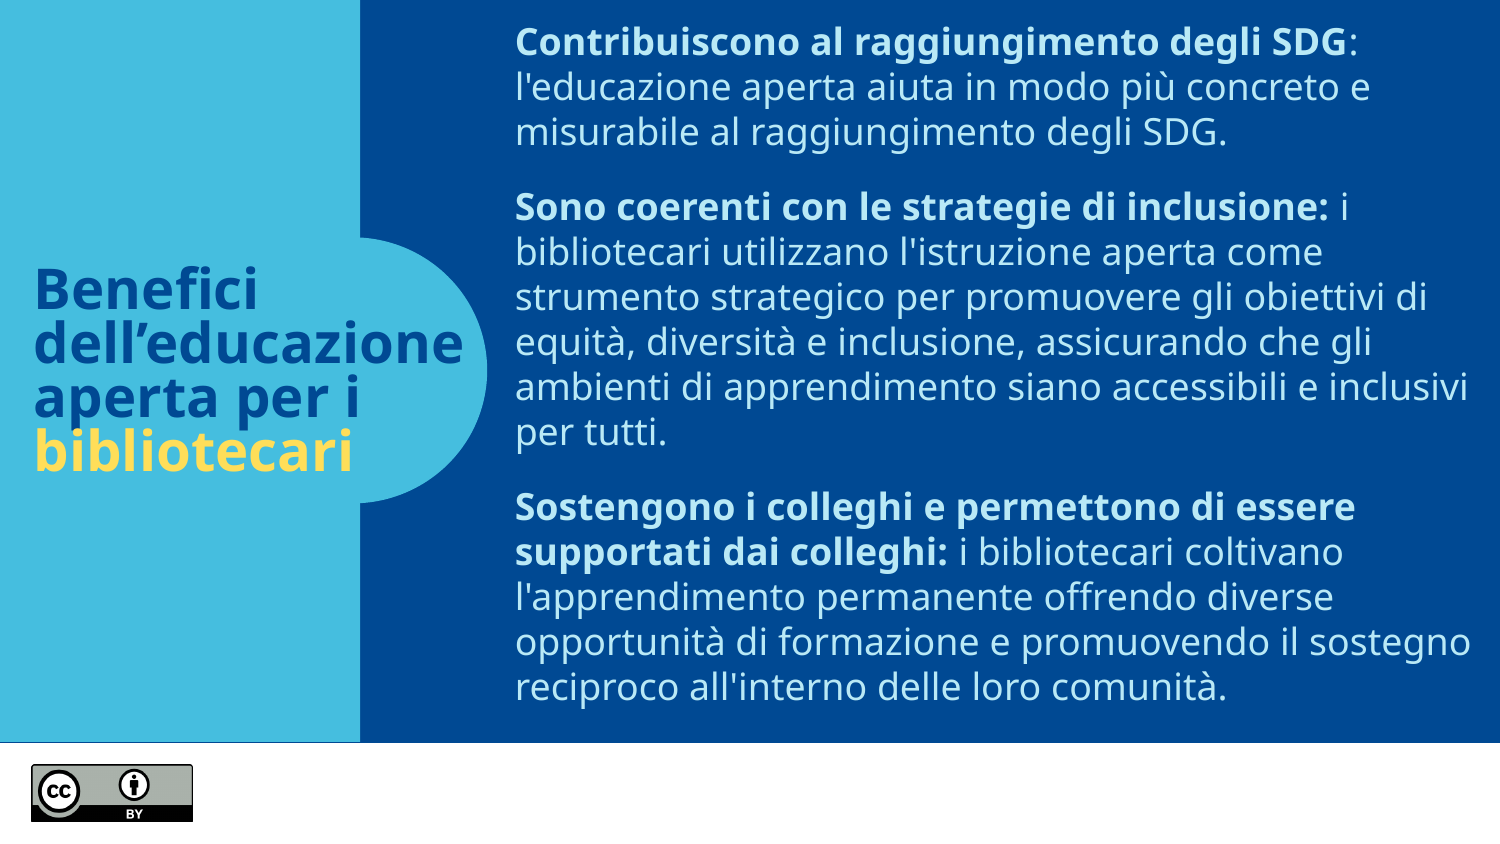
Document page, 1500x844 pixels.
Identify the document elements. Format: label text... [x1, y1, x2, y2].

text_box Benefici dell’educazione aperta per i bibliotecari [18, 250, 525, 497]
text_box [0, 0, 361, 742]
text_box Contribuiscono al raggiungimento degli SDG: l'educazione aperta aiuta in modo più concreto e misurabile al raggiungimento degli SDG. Sono coerenti con le strategie di inclusione: i bibliotecari utilizzano l'istruzione aperta come strumento strategico per promuovere gli obiettivi di equità, diversità e inclusione, assicurando che gli ambienti di apprendimento siano accessibili e inclusivi per tutti. Sostengono i colleghi e permettono di essere supportati dai colleghi: i bibliotecari coltivano l'apprendimento permanente offrendo diverse opportunità di formazione e promuovendo il sostegno reciproco all'interno delle loro comunità. [499, 3, 1500, 724]
text_box [311, 497, 394, 504]
text_box [295, 237, 410, 250]
text_box [0, 750, 1500, 844]
picture [31, 764, 193, 822]
